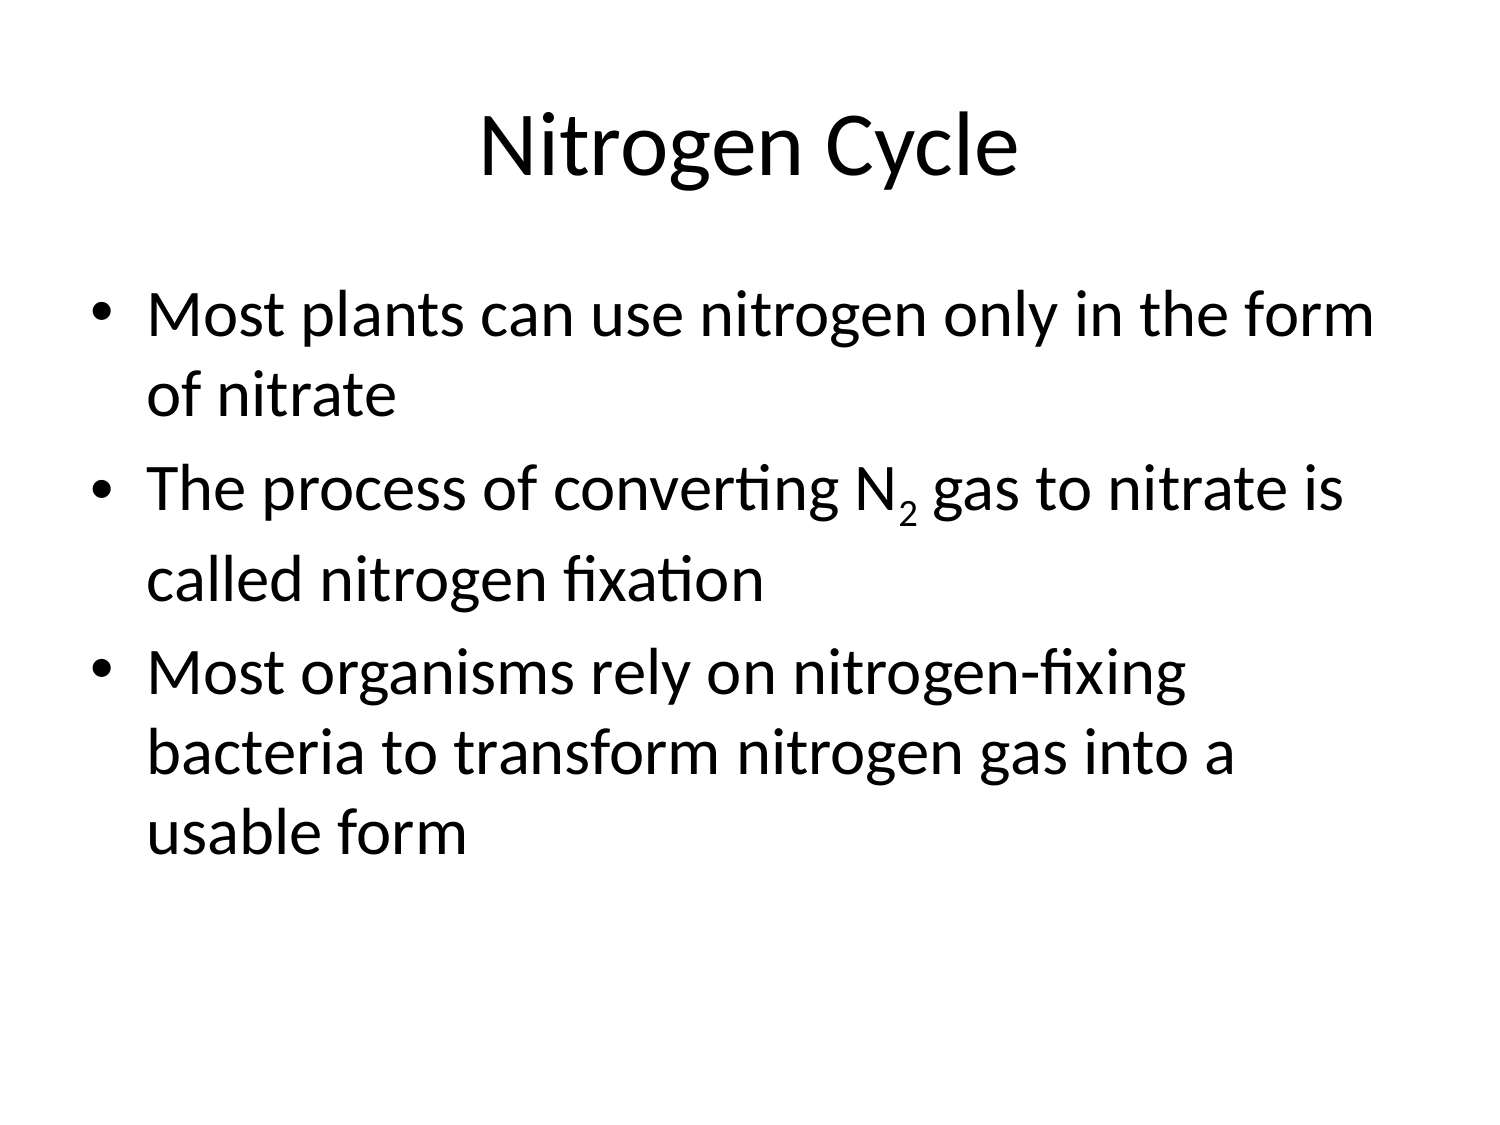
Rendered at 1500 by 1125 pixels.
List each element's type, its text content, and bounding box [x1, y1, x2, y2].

list Most plants can use nitrogen only in the form of nitrate The process of converting N2 gas to nitrate is called nitrogen fixation Most organisms rely on nitrogen-fixing bacteria to transform nitrogen gas into a usable form [75, 262, 1425, 1005]
title Nitrogen Cycle [75, 45, 1425, 233]
